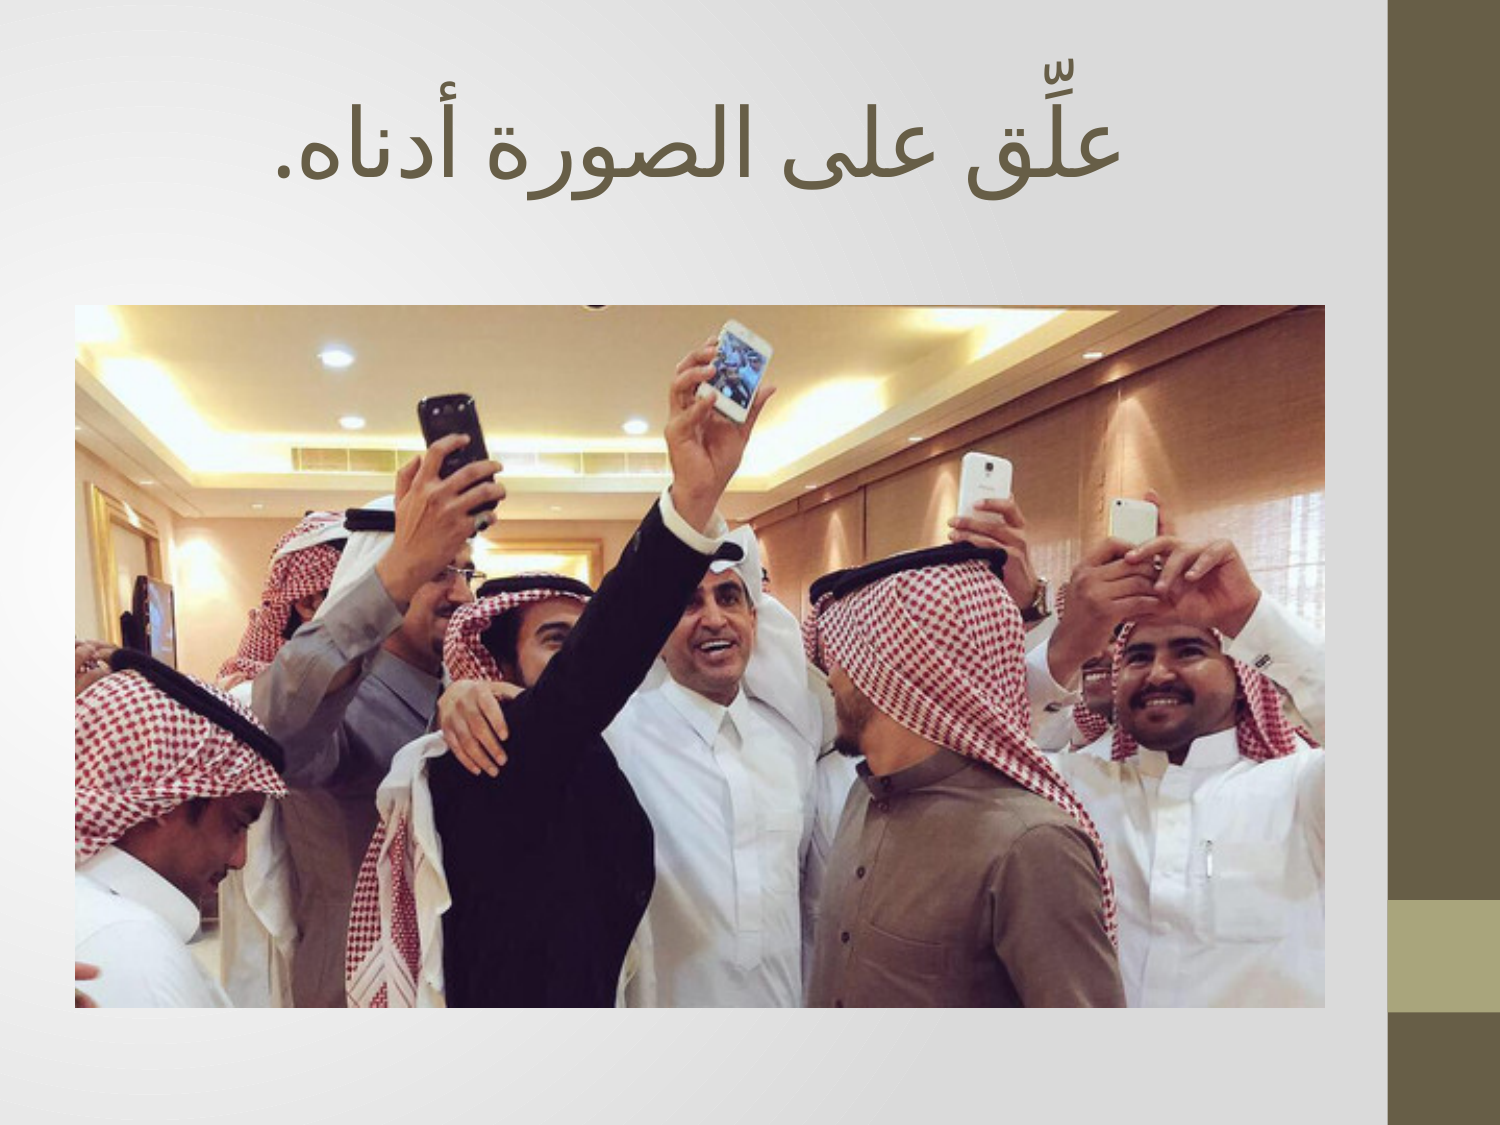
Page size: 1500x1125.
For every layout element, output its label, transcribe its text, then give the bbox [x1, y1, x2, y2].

title علِّق على الصورة أدناه. [75, 45, 1325, 233]
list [74, 304, 1326, 1008]
